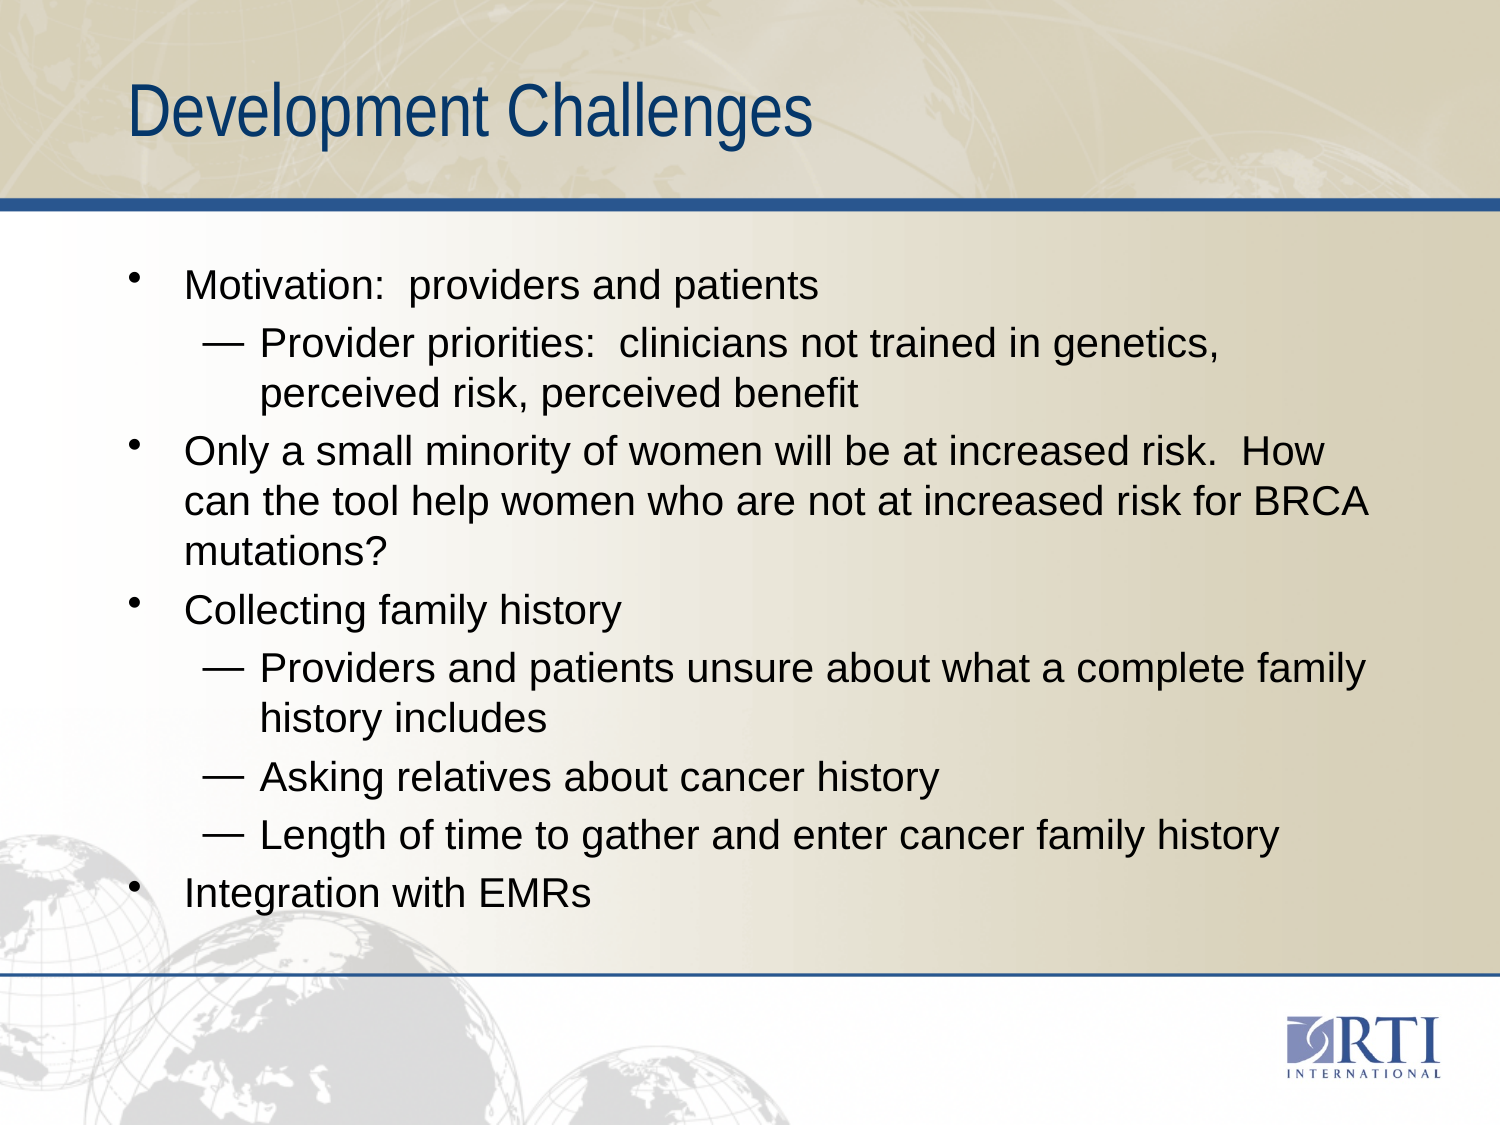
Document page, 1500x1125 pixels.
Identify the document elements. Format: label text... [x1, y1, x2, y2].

picture [0, 977, 1500, 1125]
picture [0, 0, 1500, 973]
title Development Challenges [112, 37, 1388, 176]
list Motivation: providers and patients Provider priorities: clinicians not trained in genetics, perceived risk, perceived benefit Only a small minority of women will be at increased risk. How can the tool help women who are not at increased risk for BRCA mutations? Collecting family history Providers and patients unsure about what a complete family history includes Asking relatives about cancer history Length of time to gather and enter cancer family history Integration with EMRs [112, 249, 1388, 963]
